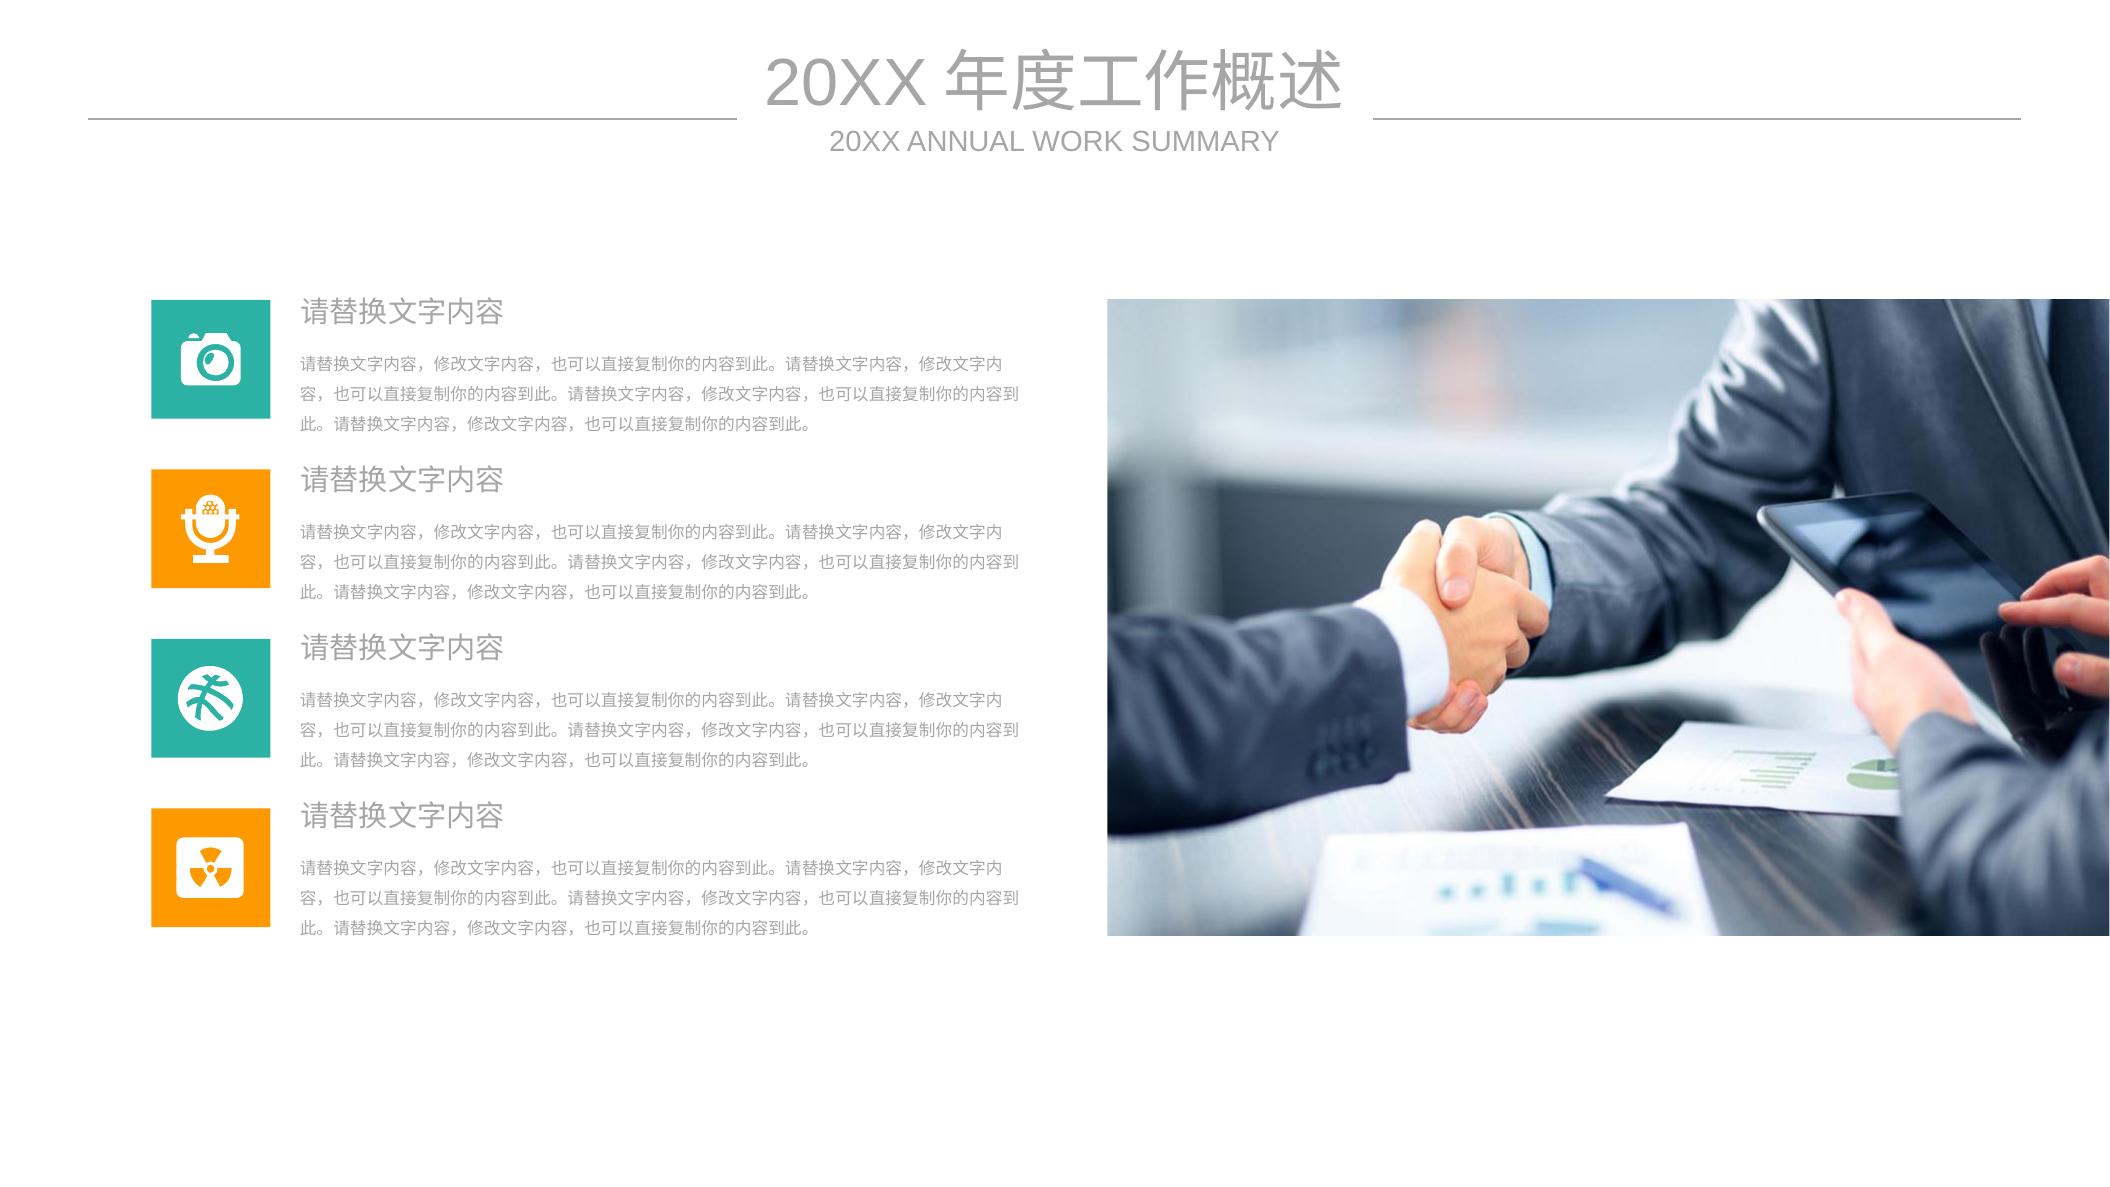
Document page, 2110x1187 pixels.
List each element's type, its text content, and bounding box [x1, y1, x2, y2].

text_box 20XX ANNUAL WORK SUMMARY [824, 122, 1285, 158]
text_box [299, 293, 1024, 435]
text_box 20XX年度工作概述 [730, 38, 1379, 119]
text_box [1106, 299, 2110, 936]
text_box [151, 808, 271, 928]
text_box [299, 796, 1024, 936]
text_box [299, 461, 1024, 600]
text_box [151, 638, 271, 758]
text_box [299, 628, 1024, 768]
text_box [151, 299, 271, 419]
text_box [151, 469, 271, 589]
